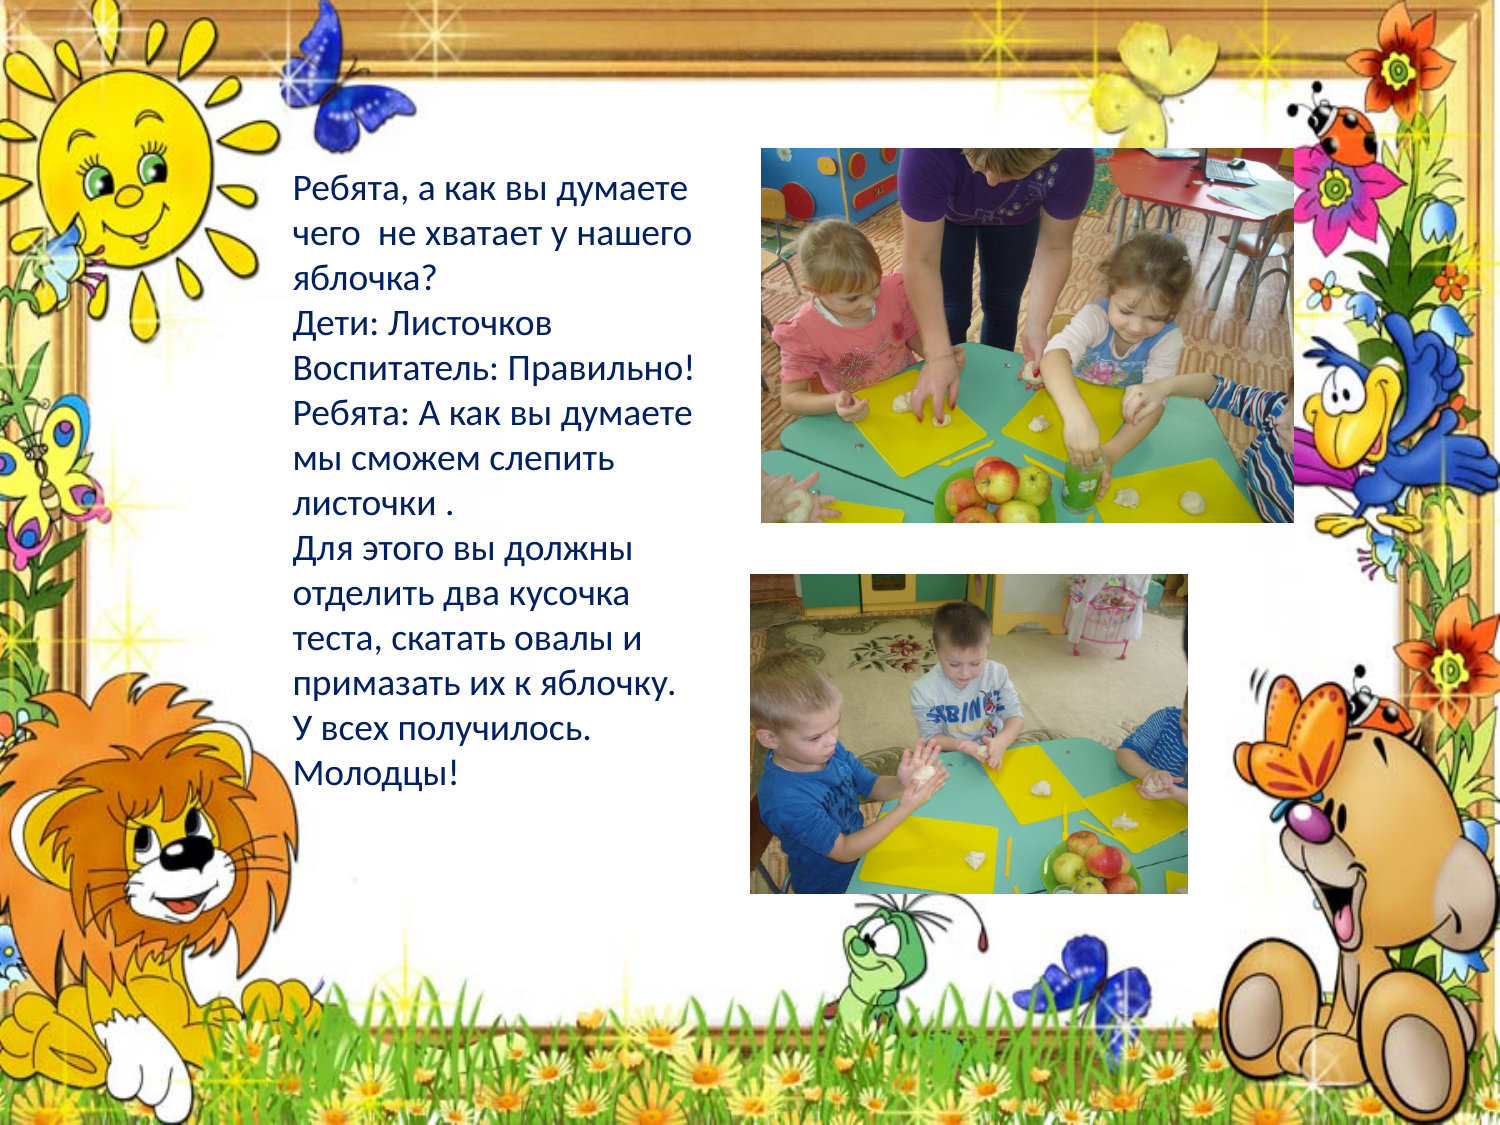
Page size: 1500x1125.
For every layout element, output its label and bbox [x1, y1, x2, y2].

picture [761, 148, 1294, 523]
picture [749, 574, 1188, 894]
list [0, 0, 1500, 1125]
